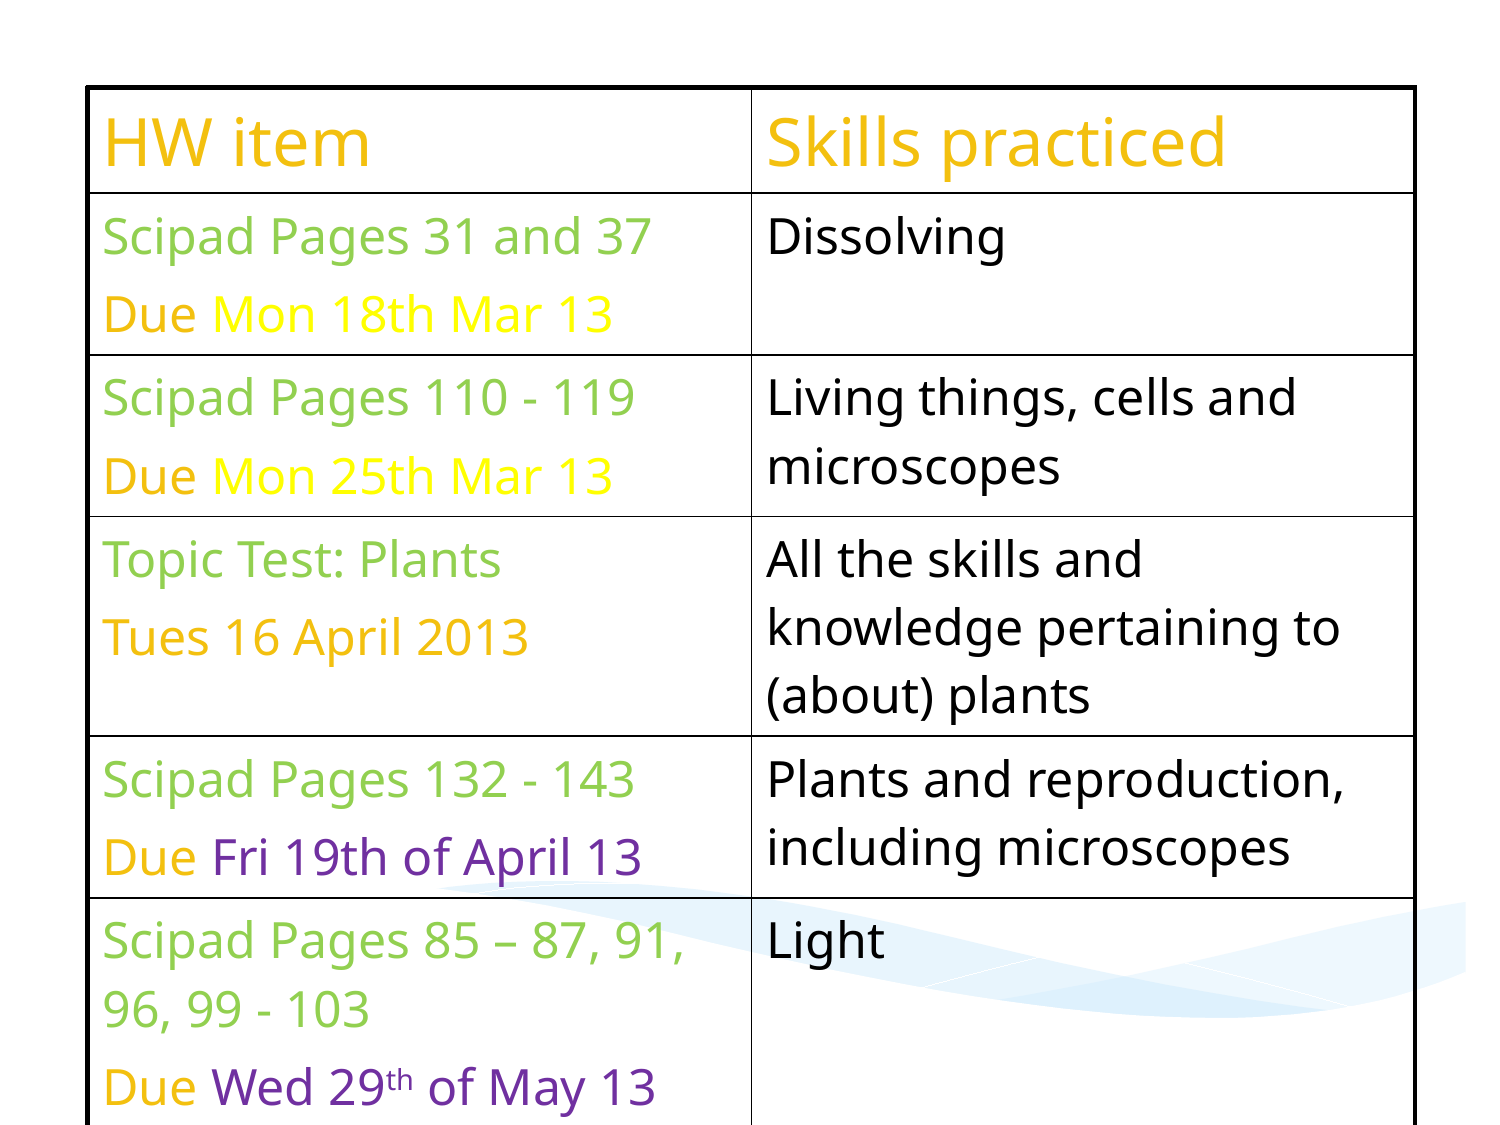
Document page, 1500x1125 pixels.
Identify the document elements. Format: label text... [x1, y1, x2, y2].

table_cell Scipad Pages 110 - 119 Due Mon 25th Mar 13 [90, 356, 751, 516]
table_header HW item [90, 90, 751, 192]
table_cell Living things, cells and microscopes [752, 356, 1413, 516]
table_cell Topic Test: Plants Tues 16 April 2013 [90, 517, 751, 735]
table_cell Scipad Pages 85 – 87, 91, 96, 99 - 103 Due Wed 29th of May 13 [90, 899, 751, 1125]
table_cell Dissolving [752, 194, 1413, 354]
table_cell All the skills and knowledge pertaining to (about) plants [752, 517, 1413, 735]
table_cell Plants and reproduction, including microscopes [752, 737, 1413, 897]
table_cell Scipad Pages 132 - 143 Due Fri 19th of April 13 [90, 737, 751, 897]
table_cell Light [752, 899, 1413, 1125]
table_cell Scipad Pages 31 and 37 Due Mon 18th Mar 13 [90, 194, 751, 354]
table_header Skills practiced [752, 90, 1413, 192]
